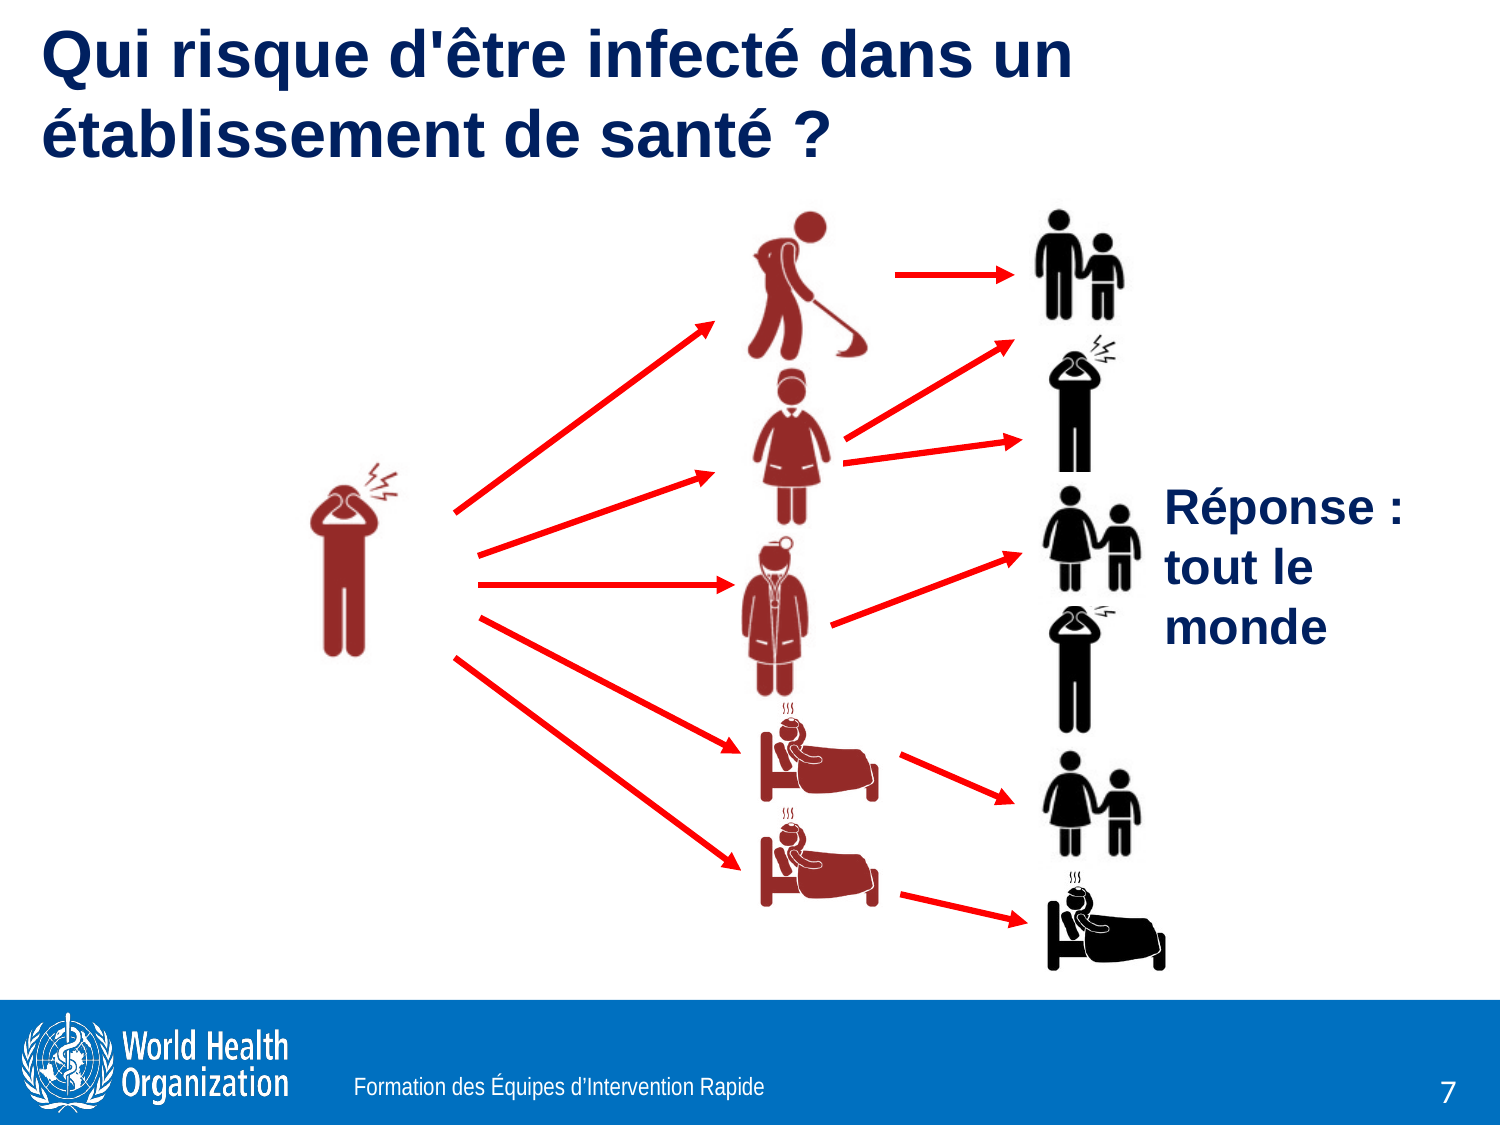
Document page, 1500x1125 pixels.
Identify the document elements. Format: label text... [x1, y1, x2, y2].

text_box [454, 196, 1483, 977]
picture [283, 454, 418, 677]
text_box Qui risque d'être infecté dans un établissement de santé ? [41, 11, 1459, 172]
picture [21, 1012, 288, 1113]
